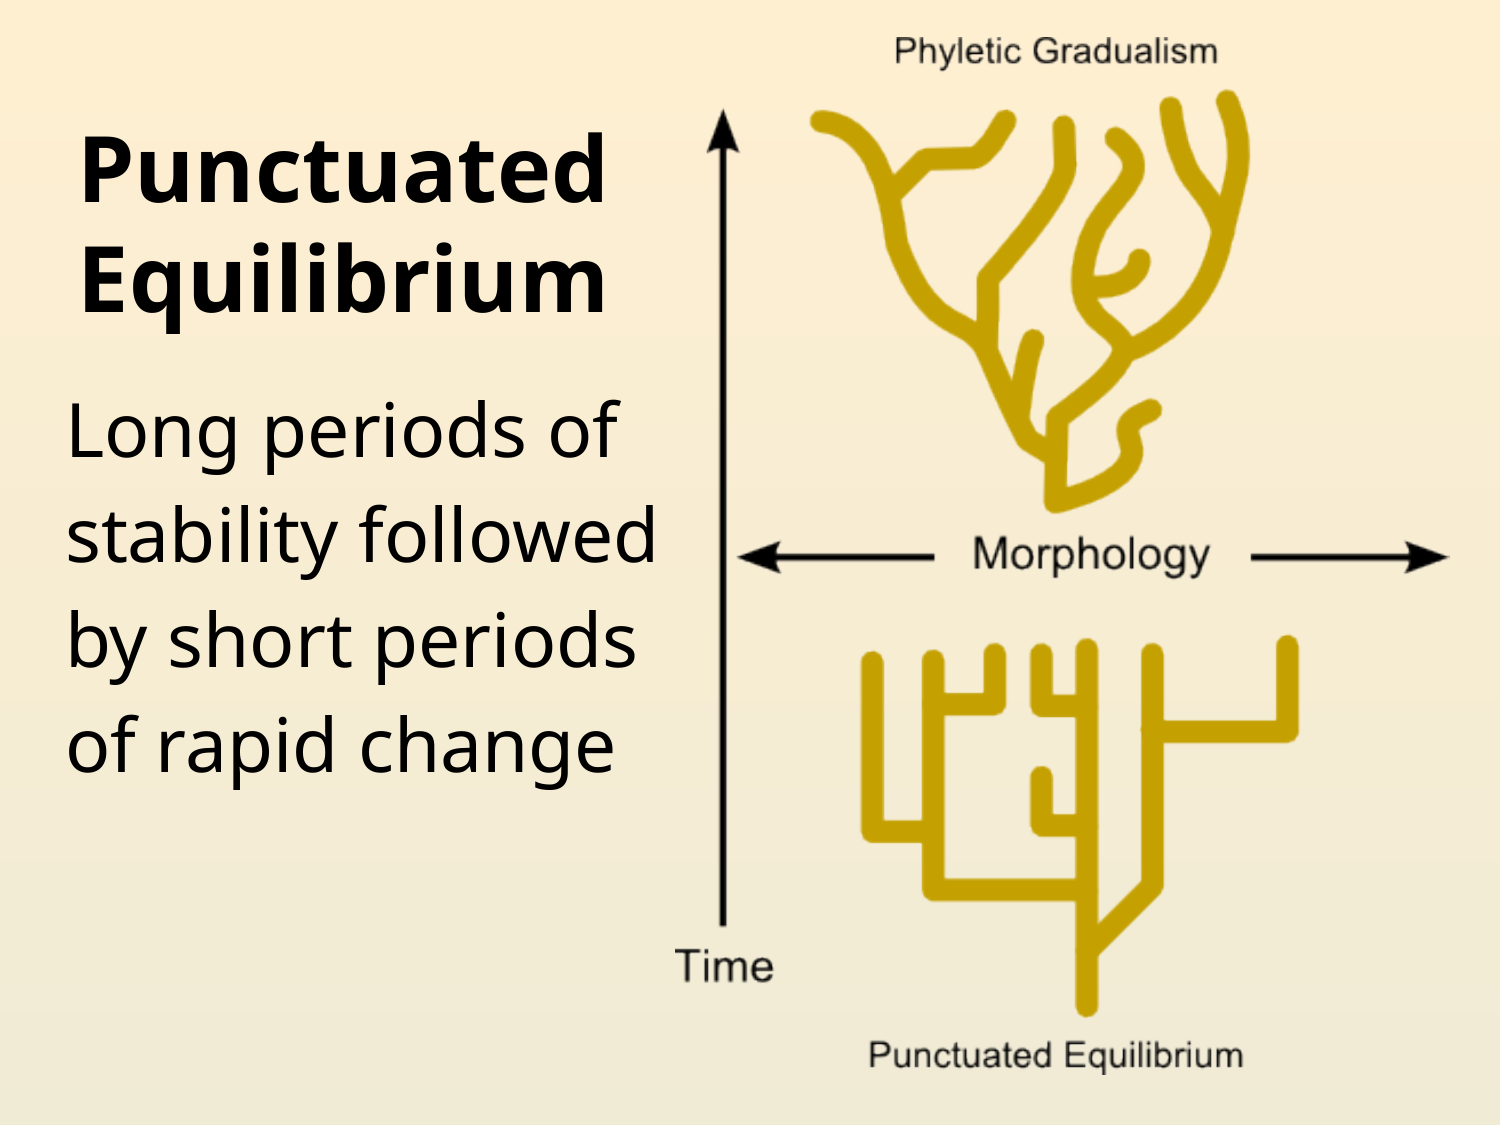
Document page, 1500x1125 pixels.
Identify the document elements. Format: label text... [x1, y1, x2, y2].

picture [674, 37, 1450, 1076]
title Punctuated Equilibrium [0, 62, 669, 381]
list Long periods of stability followed by short periods of rapid change [49, 374, 669, 951]
